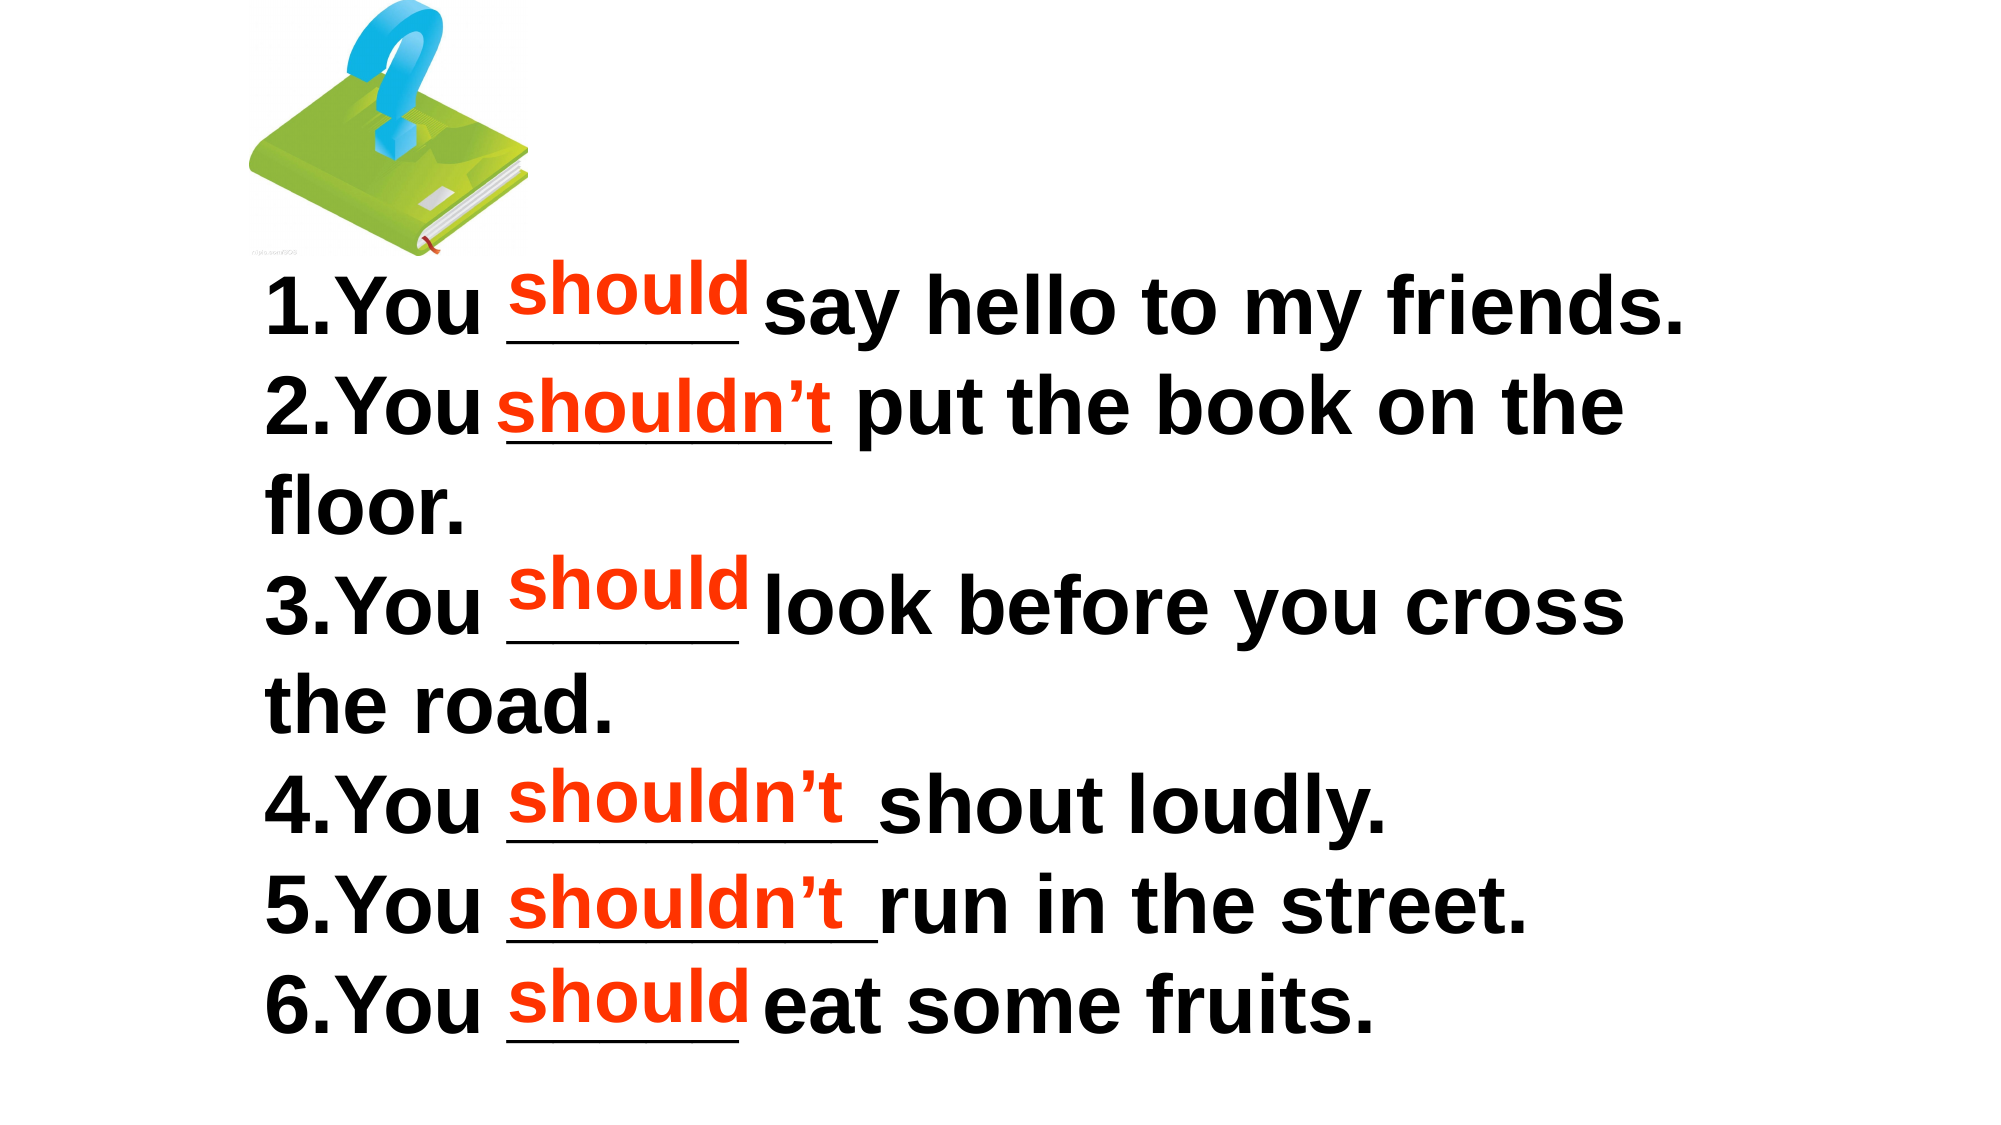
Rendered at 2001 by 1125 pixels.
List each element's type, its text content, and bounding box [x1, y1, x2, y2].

text_box shouldn’t [492, 846, 860, 951]
text_box should [492, 527, 768, 632]
text_box shouldn’t [492, 739, 860, 845]
text_box should [492, 940, 768, 1046]
text_box 1.You _____ say hello to my friends. 2.You _______ put the book on the floor. 3.You _____ look before you cross the road. 4.You ________shout loudly. 5.You ________run in the street. 6.You _____ eat some fruits. [249, 243, 1750, 1058]
text_box should [492, 231, 768, 337]
picture [249, 0, 528, 256]
text_box shouldn’t [480, 349, 848, 455]
